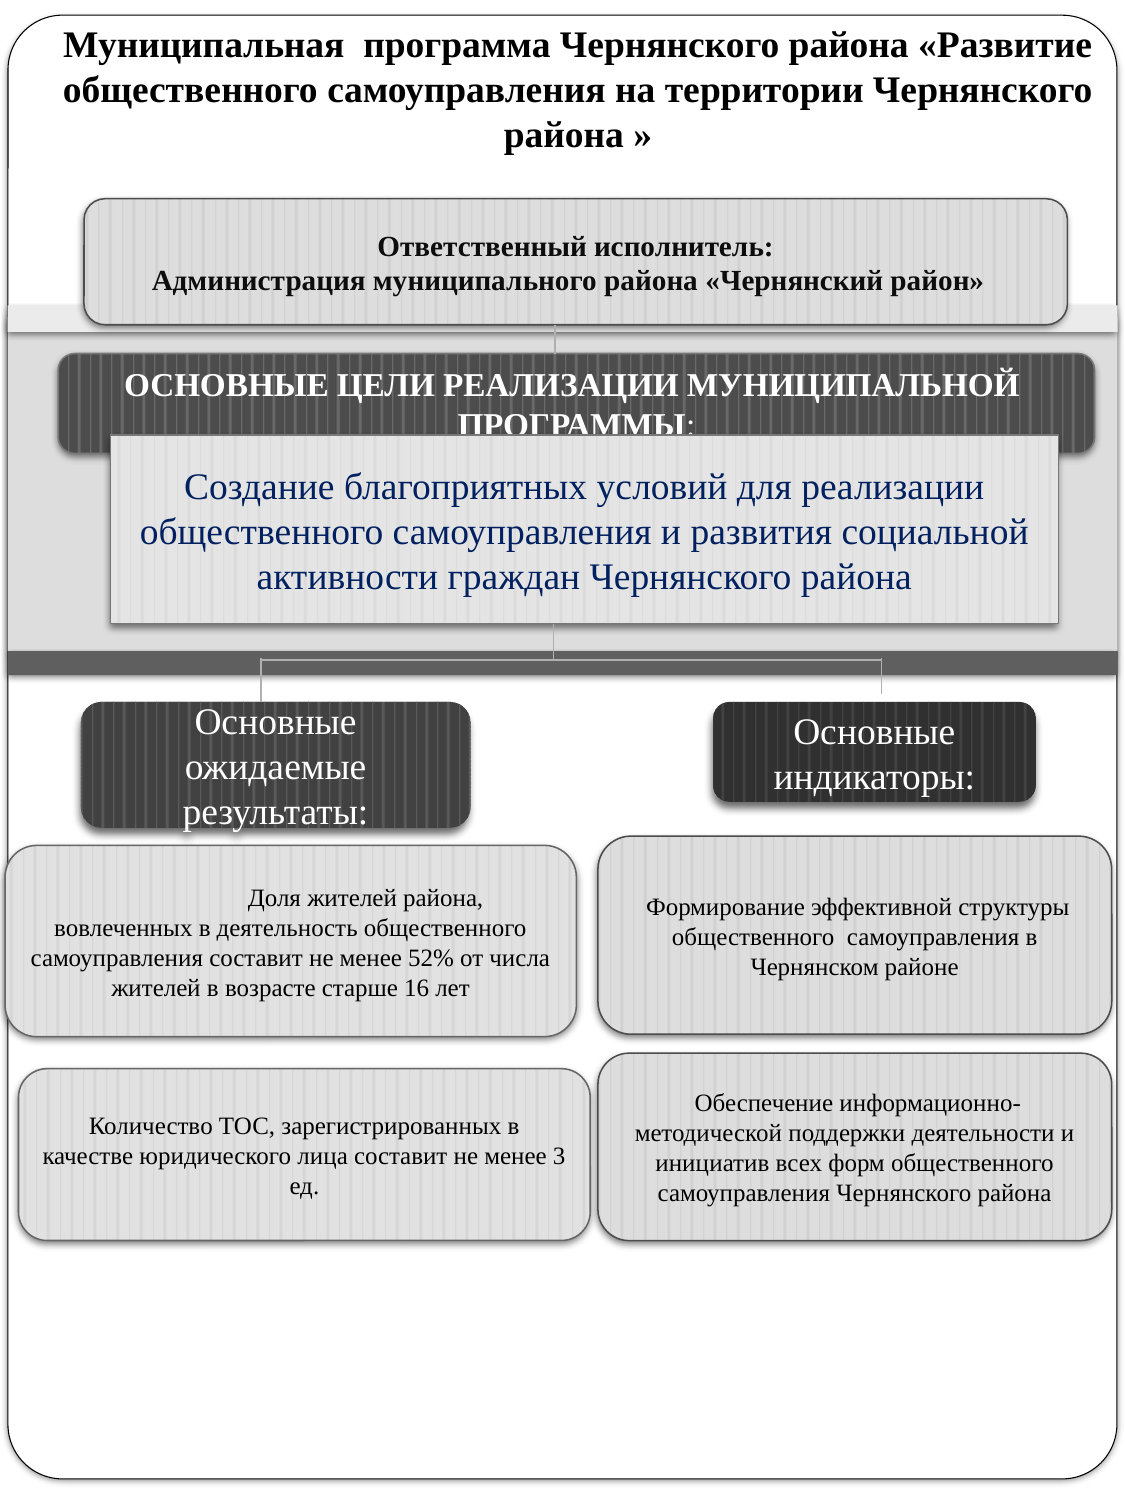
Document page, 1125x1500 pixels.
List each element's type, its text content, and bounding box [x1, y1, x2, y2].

title Муниципальная программа Чернянского района «Развитие общественного самоуправления на территории Чернянского района » [30, 0, 1125, 183]
text_box Основные индикаторы: [713, 701, 1036, 802]
text_box ОСНОВНЫЕ ЦЕЛИ РЕАЛИЗАЦИИ МУНИЦИПАЛЬНОЙ ПРОГРАММЫ: [57, 352, 1096, 455]
text_box Основные ожидаемые результаты: [80, 701, 471, 828]
text_box Создание благоприятных условий для реализации общественного самоуправления и развития социальной активности граждан Чернянского района [110, 434, 1059, 624]
text_box Формирование эффективной структуры общественного самоуправления в Чернянском районе [597, 835, 1113, 1035]
text_box Обеспечение информационно-методической поддержки деятельности и инициатив всех форм общественного самоуправления Чернянского района [597, 1052, 1113, 1242]
text_box Доля жителей района, вовлеченных в деятельность общественного самоуправления составит не менее 52% от числа жителей в возрасте старше 16 лет [4, 844, 578, 1038]
text_box Количество ТОС, зарегистрированных в качестве юридического лица составит не менее 3 ед. [17, 1067, 592, 1242]
text_box Ответственный исполнитель: Администрация муниципального района «Чернянский район» [83, 197, 1069, 326]
